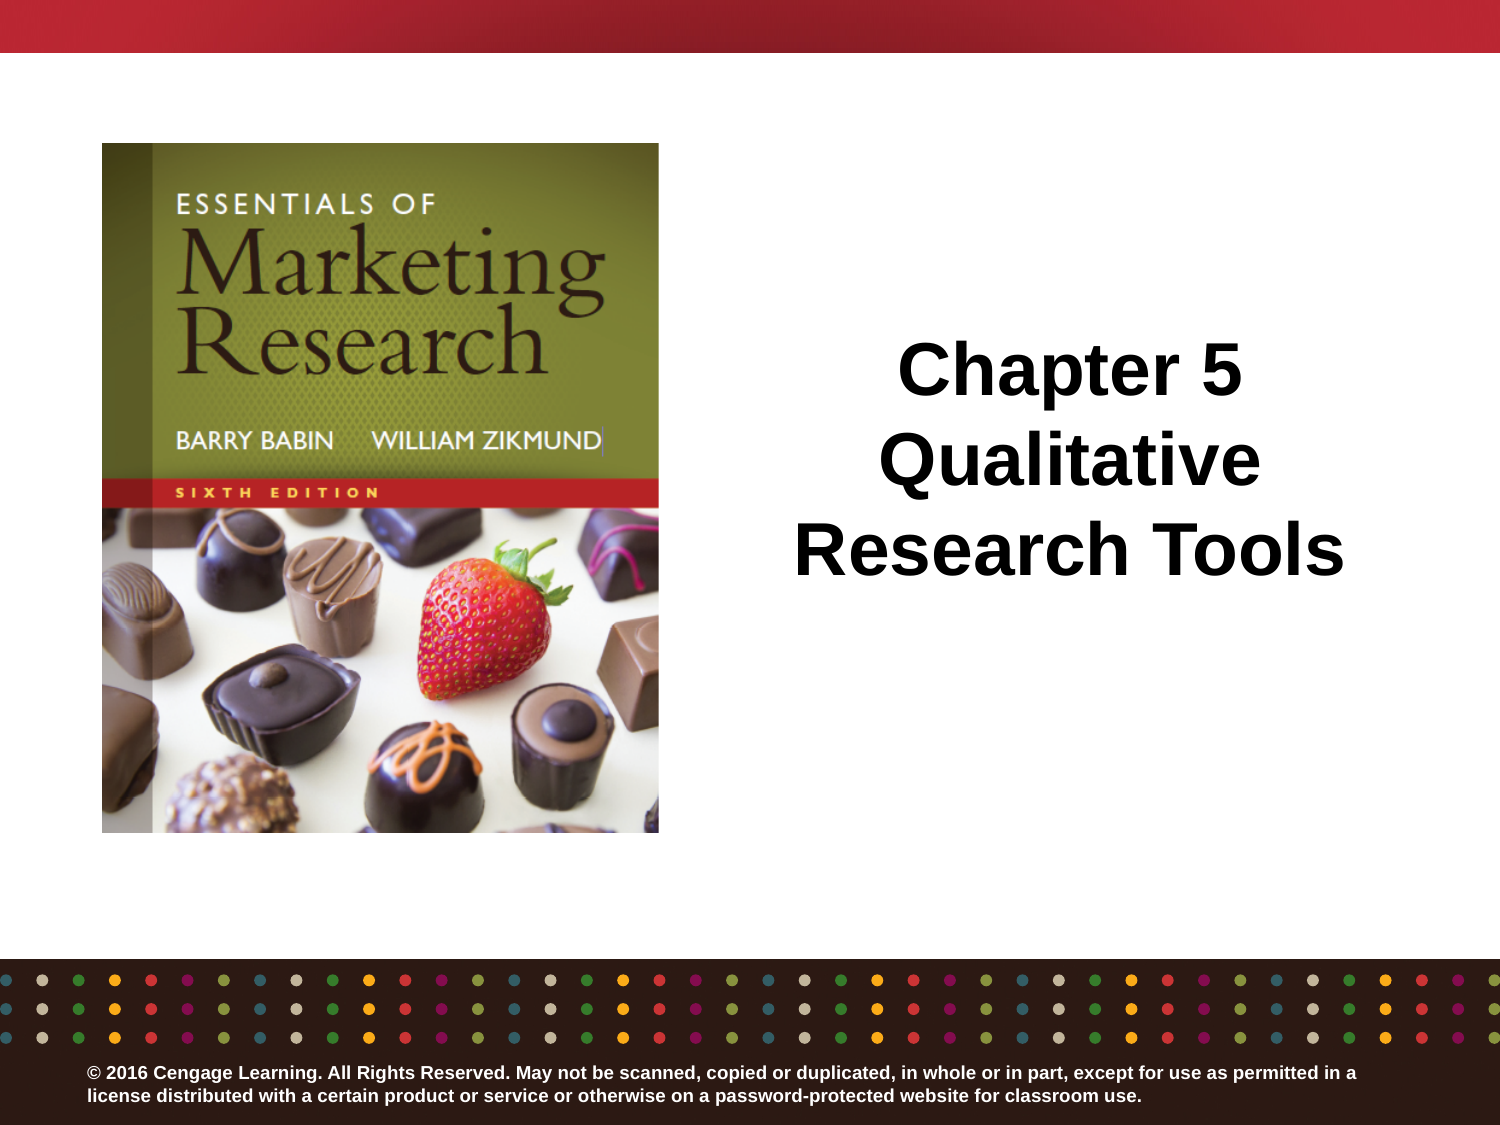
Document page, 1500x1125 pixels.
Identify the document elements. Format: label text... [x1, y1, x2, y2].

picture [102, 143, 660, 833]
list Chapter 5 Qualitative Research Tools [731, 312, 1410, 691]
picture [0, 0, 1500, 53]
picture [0, 959, 1500, 1125]
